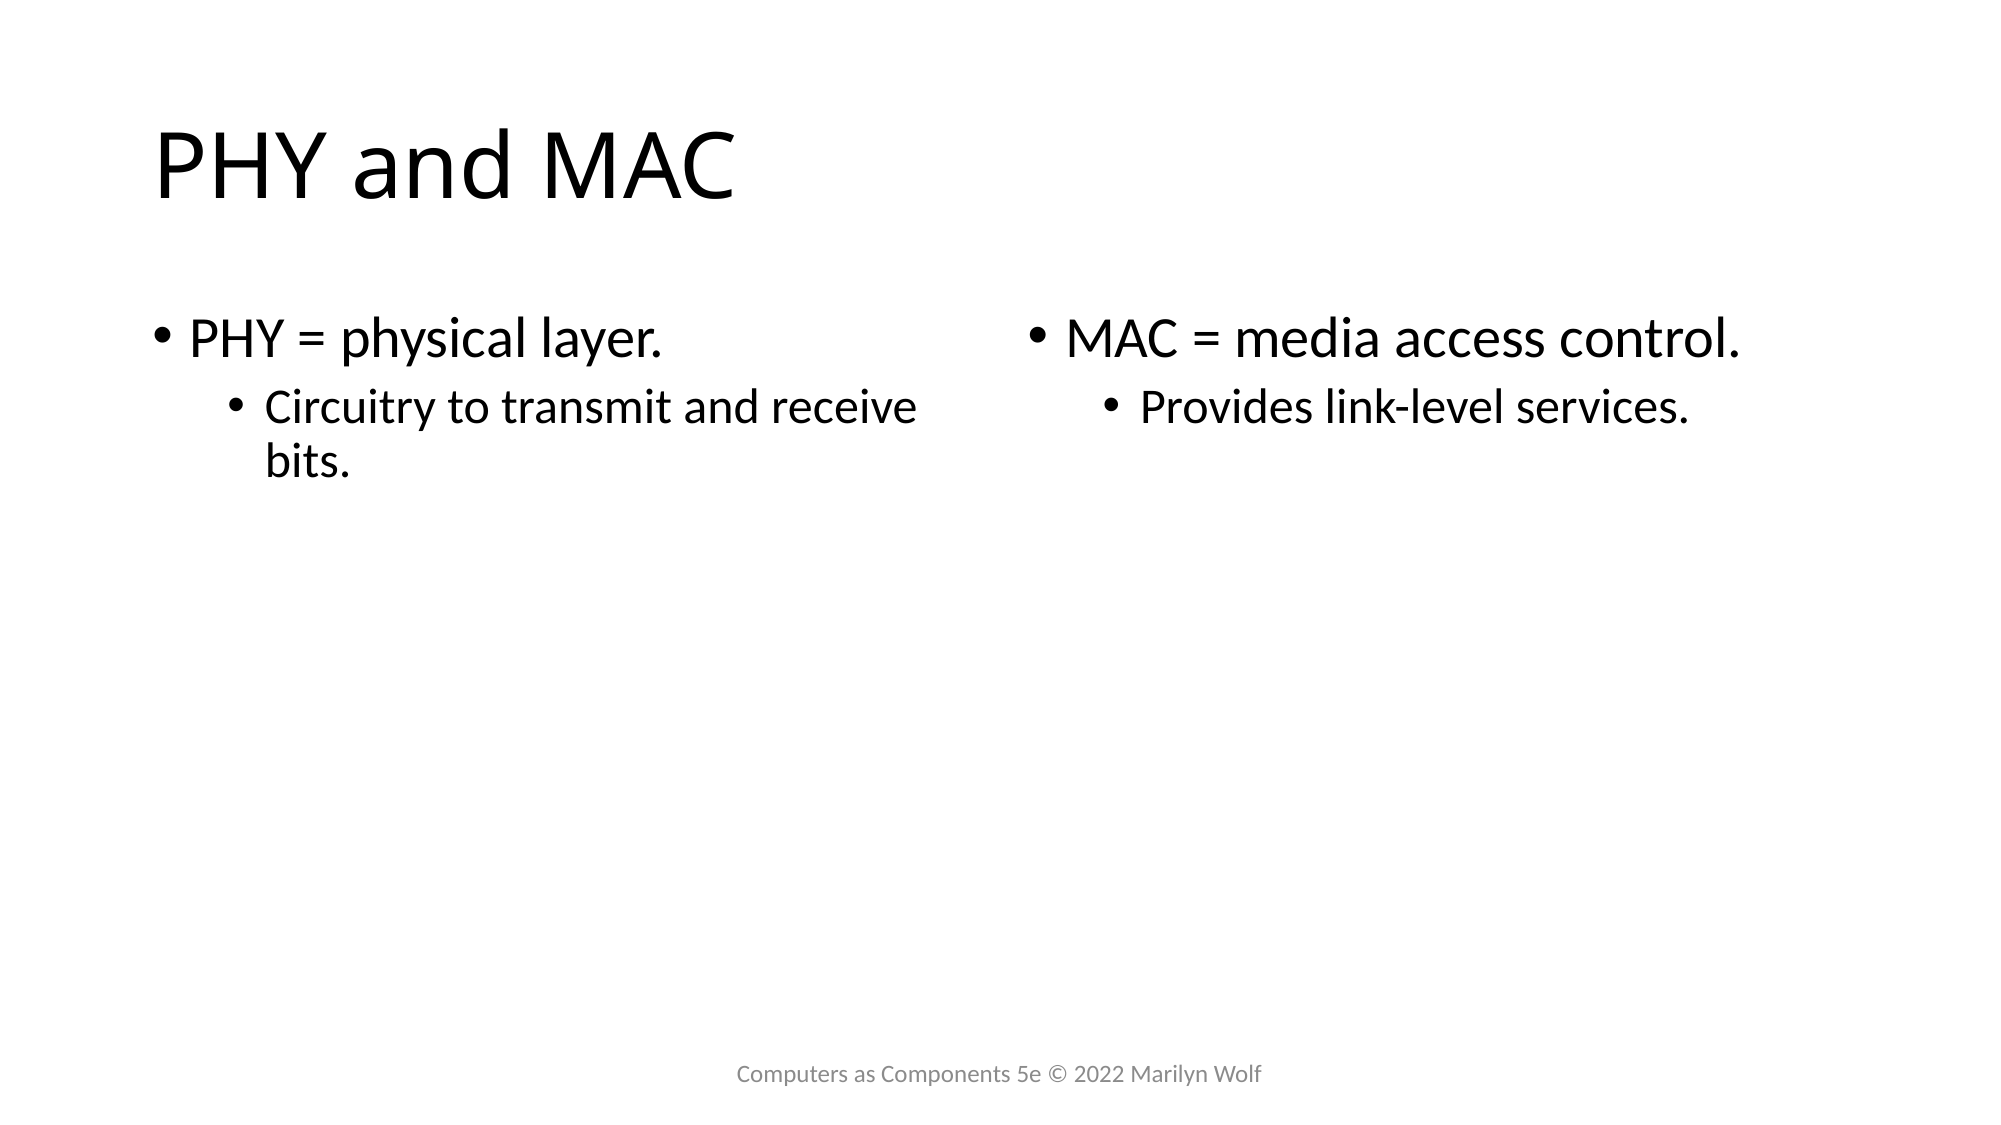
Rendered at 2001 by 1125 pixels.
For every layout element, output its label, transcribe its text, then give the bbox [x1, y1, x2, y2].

title PHY and MAC [137, 59, 1863, 278]
list PHY = physical layer. Circuitry to transmit and receive bits. [137, 299, 988, 1014]
footer Computers as Components 5e © 2022 Marilyn Wolf [662, 1042, 1338, 1103]
list MAC = media access control. Provides link-level services. [1012, 299, 1863, 1014]
